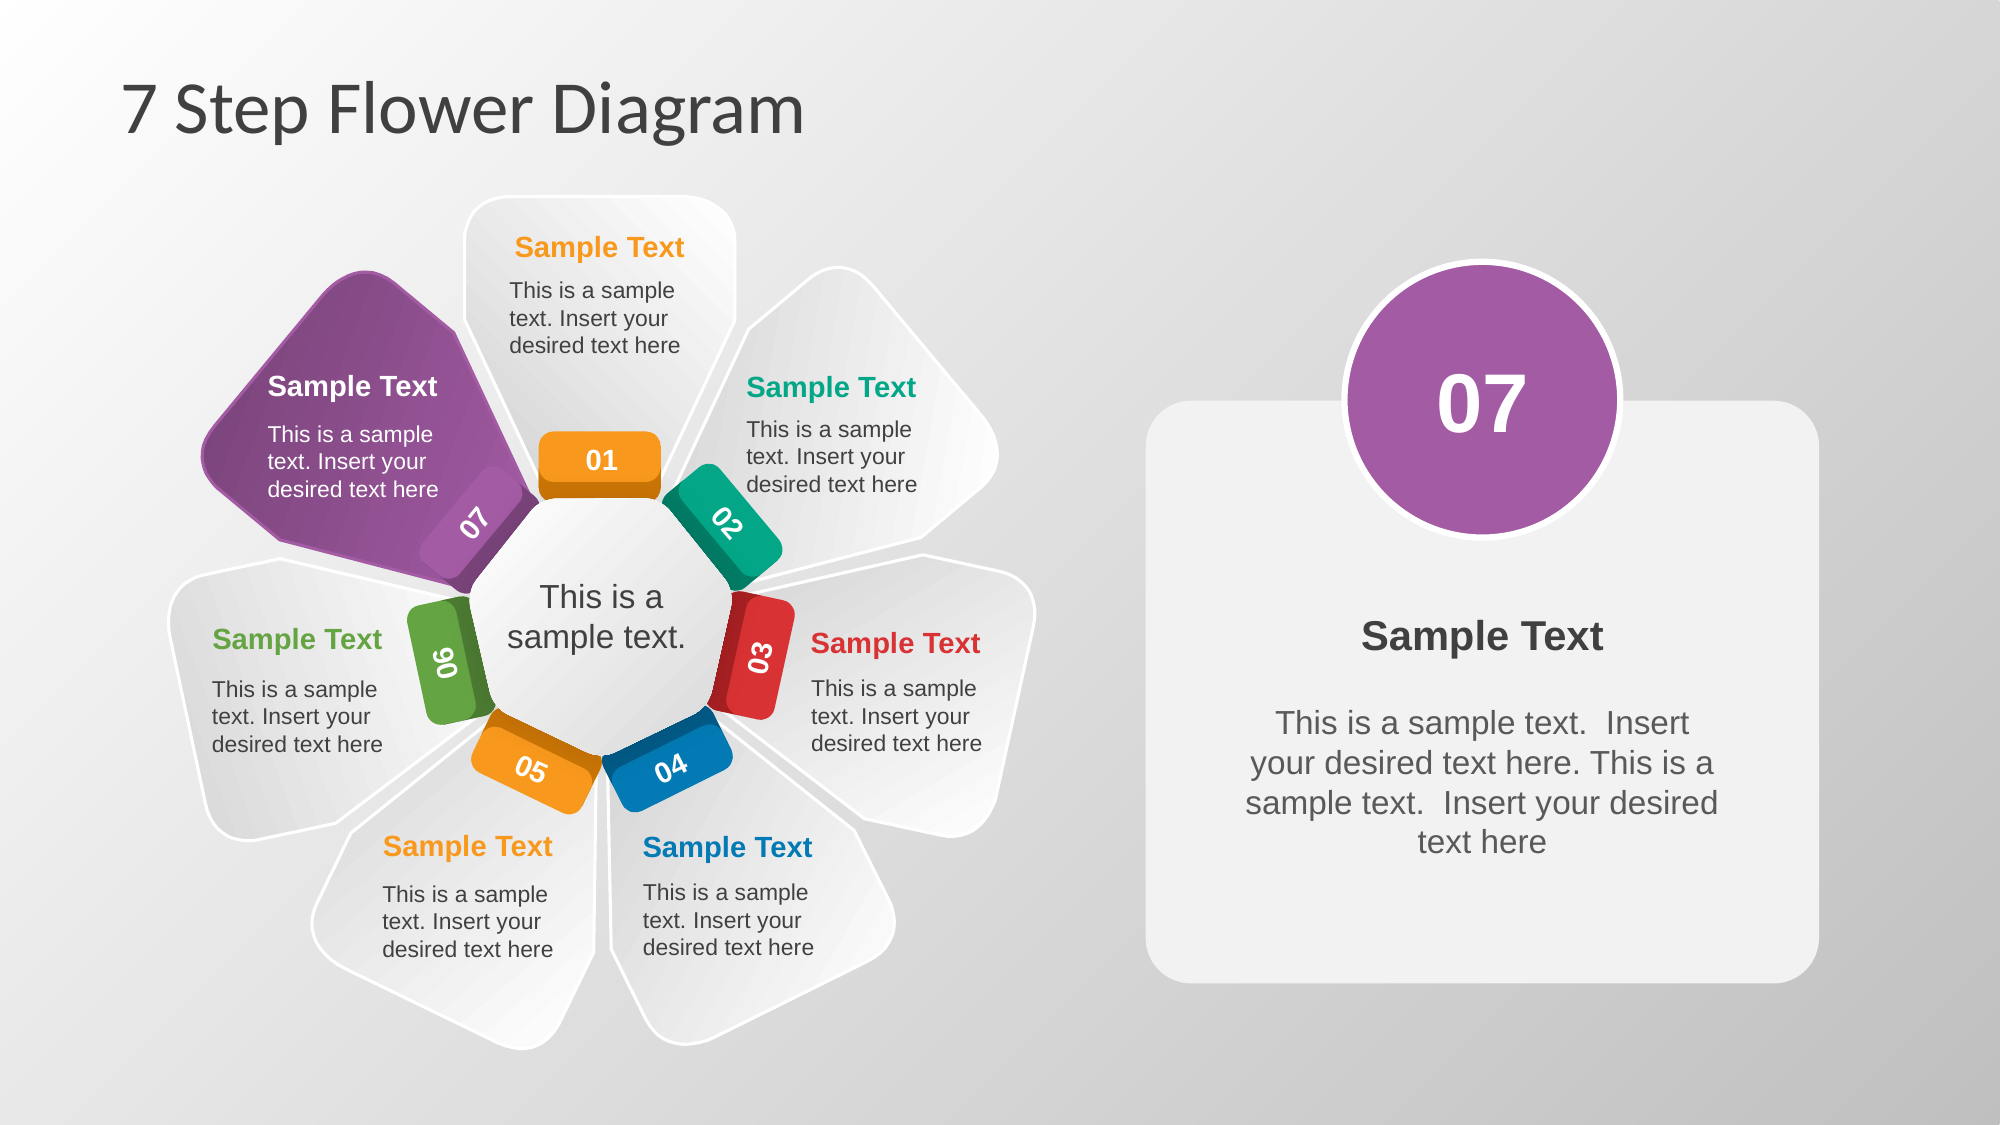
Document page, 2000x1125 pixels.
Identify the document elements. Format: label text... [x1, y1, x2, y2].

text_box [1143, 398, 1822, 986]
text_box This is a sample text. Insert your desired text here. This is a sample text. Insert your desired text here [1230, 693, 1735, 868]
title 7 Step Flower Diagram [99, 45, 1900, 162]
text_box Sample Text [1230, 601, 1735, 666]
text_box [168, 196, 1036, 1049]
text_box 07 [1342, 259, 1623, 540]
